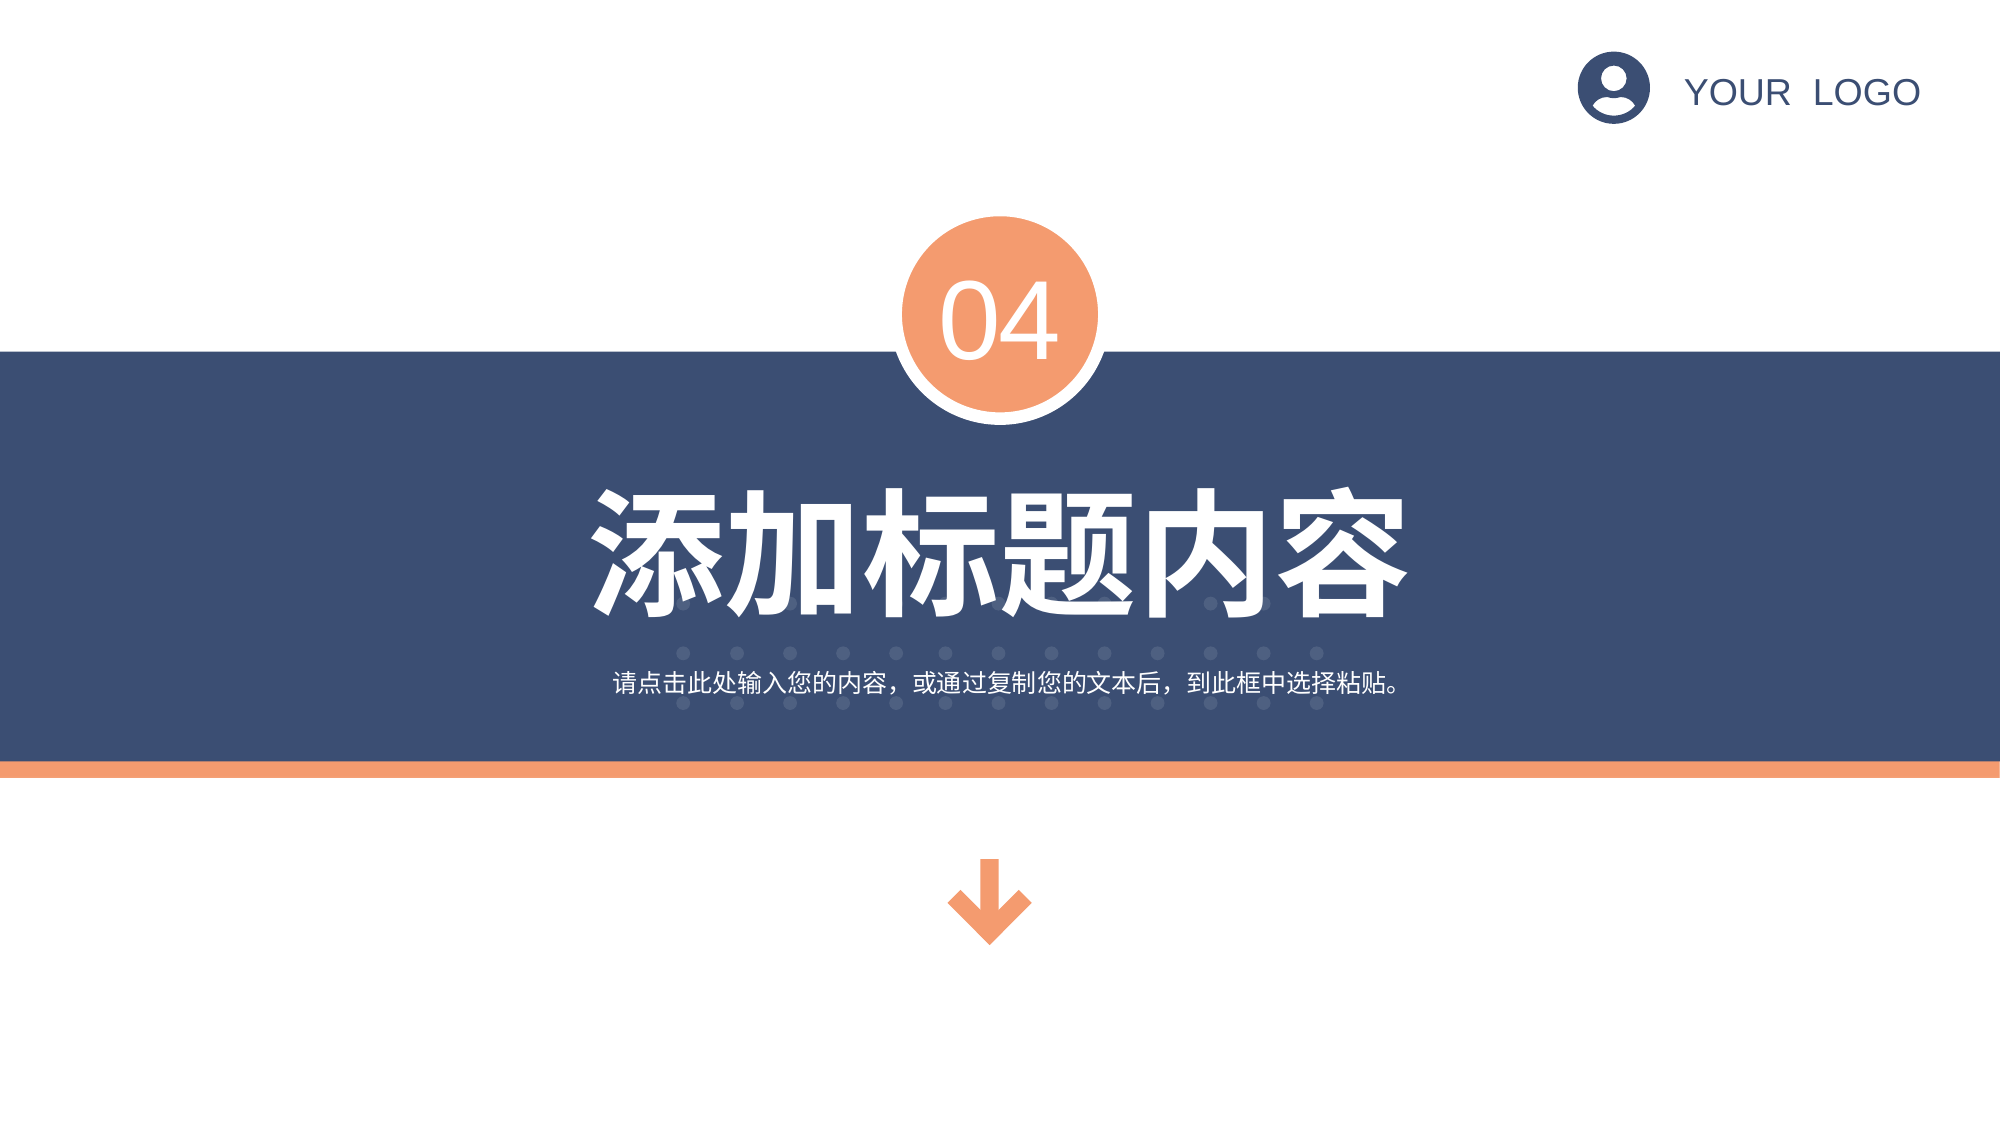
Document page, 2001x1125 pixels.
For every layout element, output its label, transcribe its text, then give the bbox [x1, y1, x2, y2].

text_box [480, 460, 1520, 701]
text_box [676, 701, 1324, 710]
text_box 04 [895, 210, 1105, 419]
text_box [965, 859, 1035, 948]
text_box [0, 351, 2000, 762]
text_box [1577, 51, 1977, 124]
